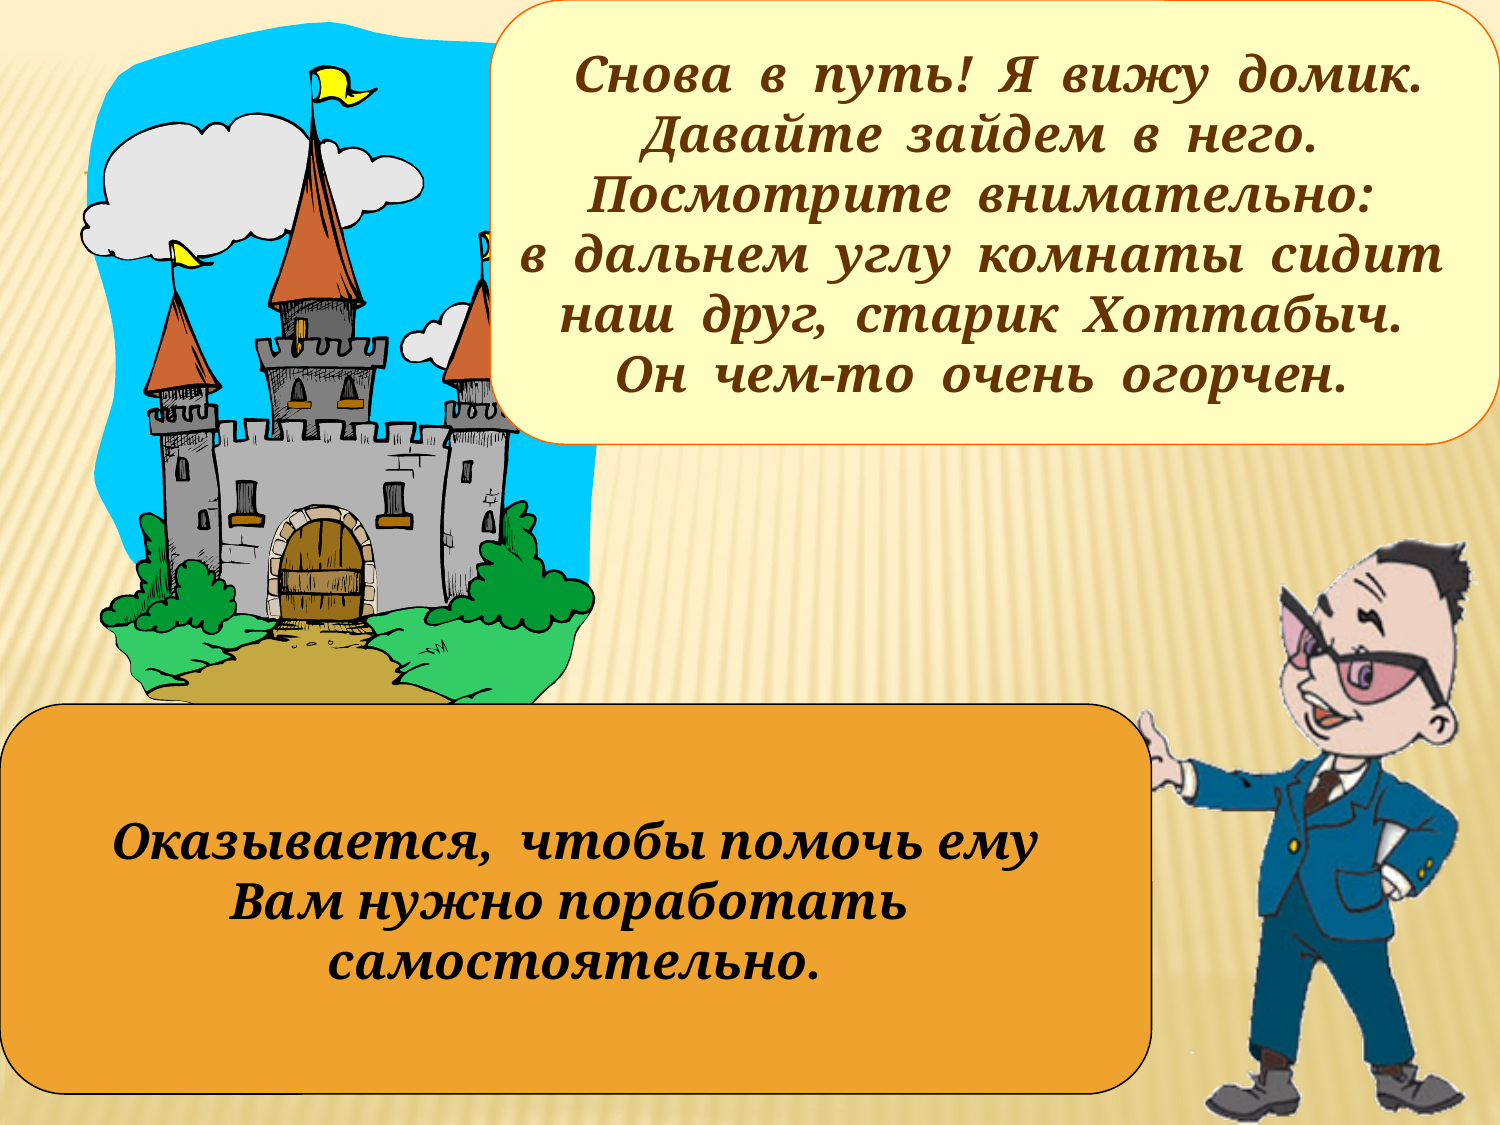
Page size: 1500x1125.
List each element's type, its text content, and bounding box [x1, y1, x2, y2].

picture [1092, 538, 1478, 1125]
text_box Снова в путь! Я вижу домик. Давайте зайдем в него. Посмотрите внимательно: в дальнем углу комнаты сидит наш друг, старик Хоттабыч. Он чем-то очень огорчен. [698, 0, 1500, 445]
text_box Оказывается, чтобы помочь ему Вам нужно поработать самостоятельно. [0, 704, 1082, 1094]
picture [76, 0, 696, 732]
